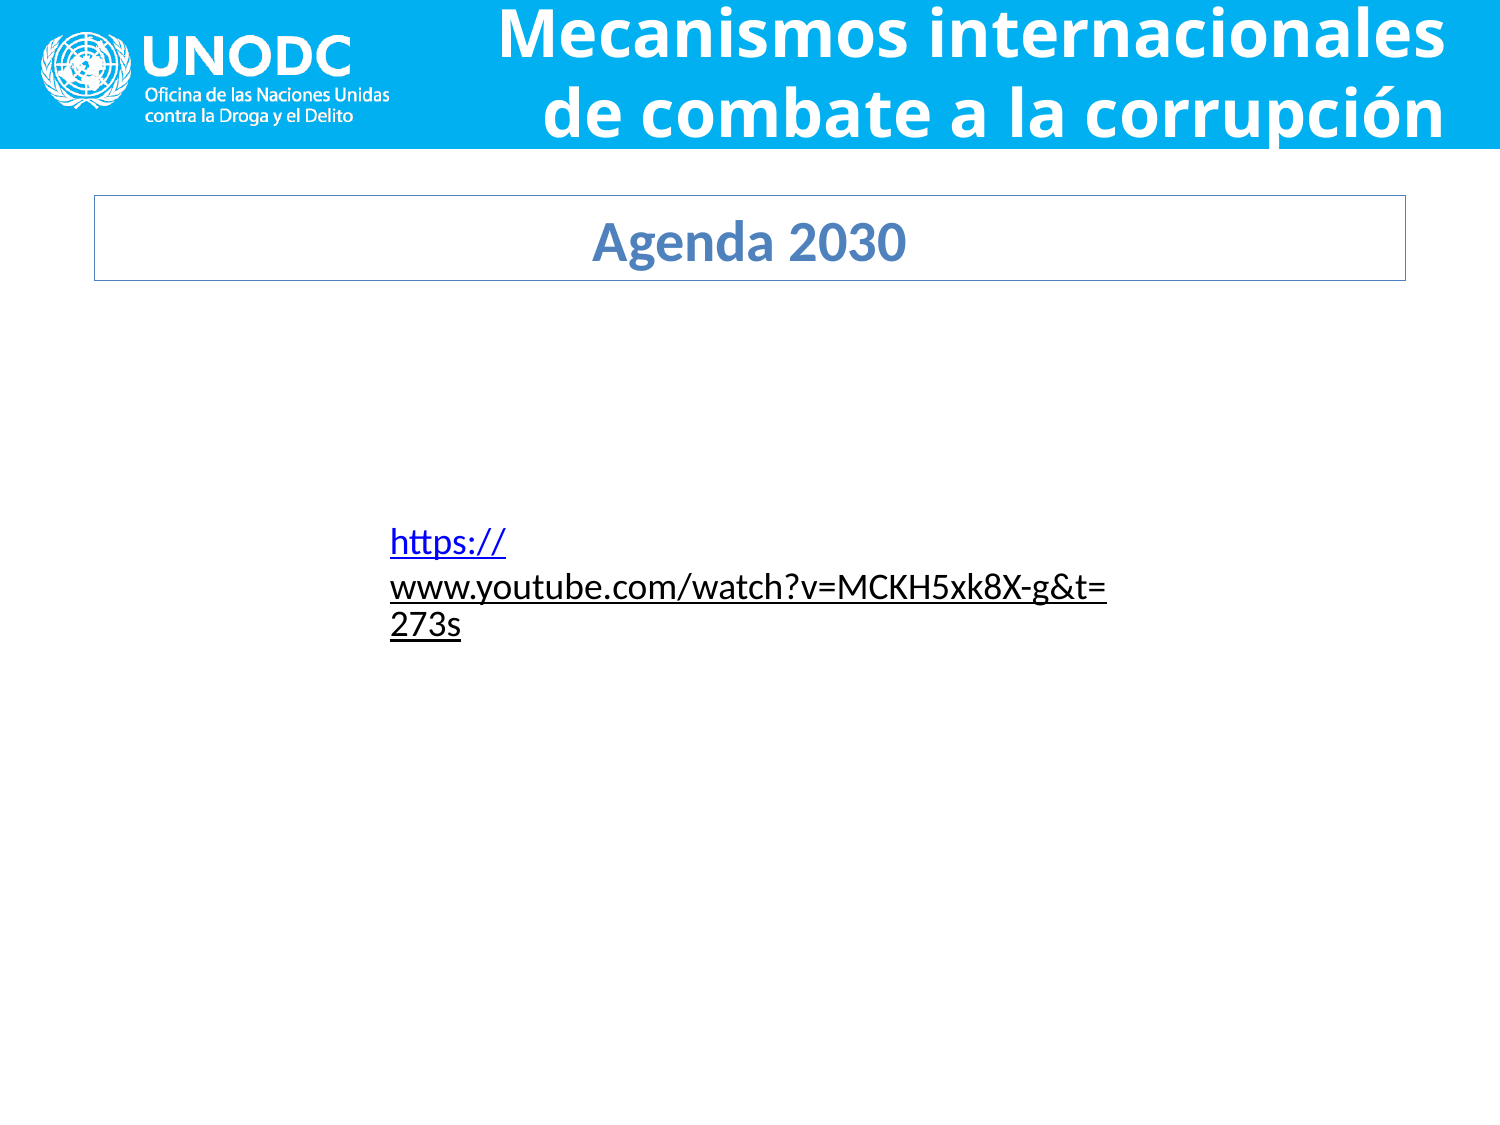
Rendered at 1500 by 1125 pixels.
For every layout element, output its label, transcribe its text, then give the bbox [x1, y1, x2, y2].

text_box Agenda 2030 [94, 195, 1406, 281]
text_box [0, 0, 1500, 150]
text_box https://www.youtube.com/watch?v=MCKH5xk8X-g&t=273s [374, 509, 1125, 660]
